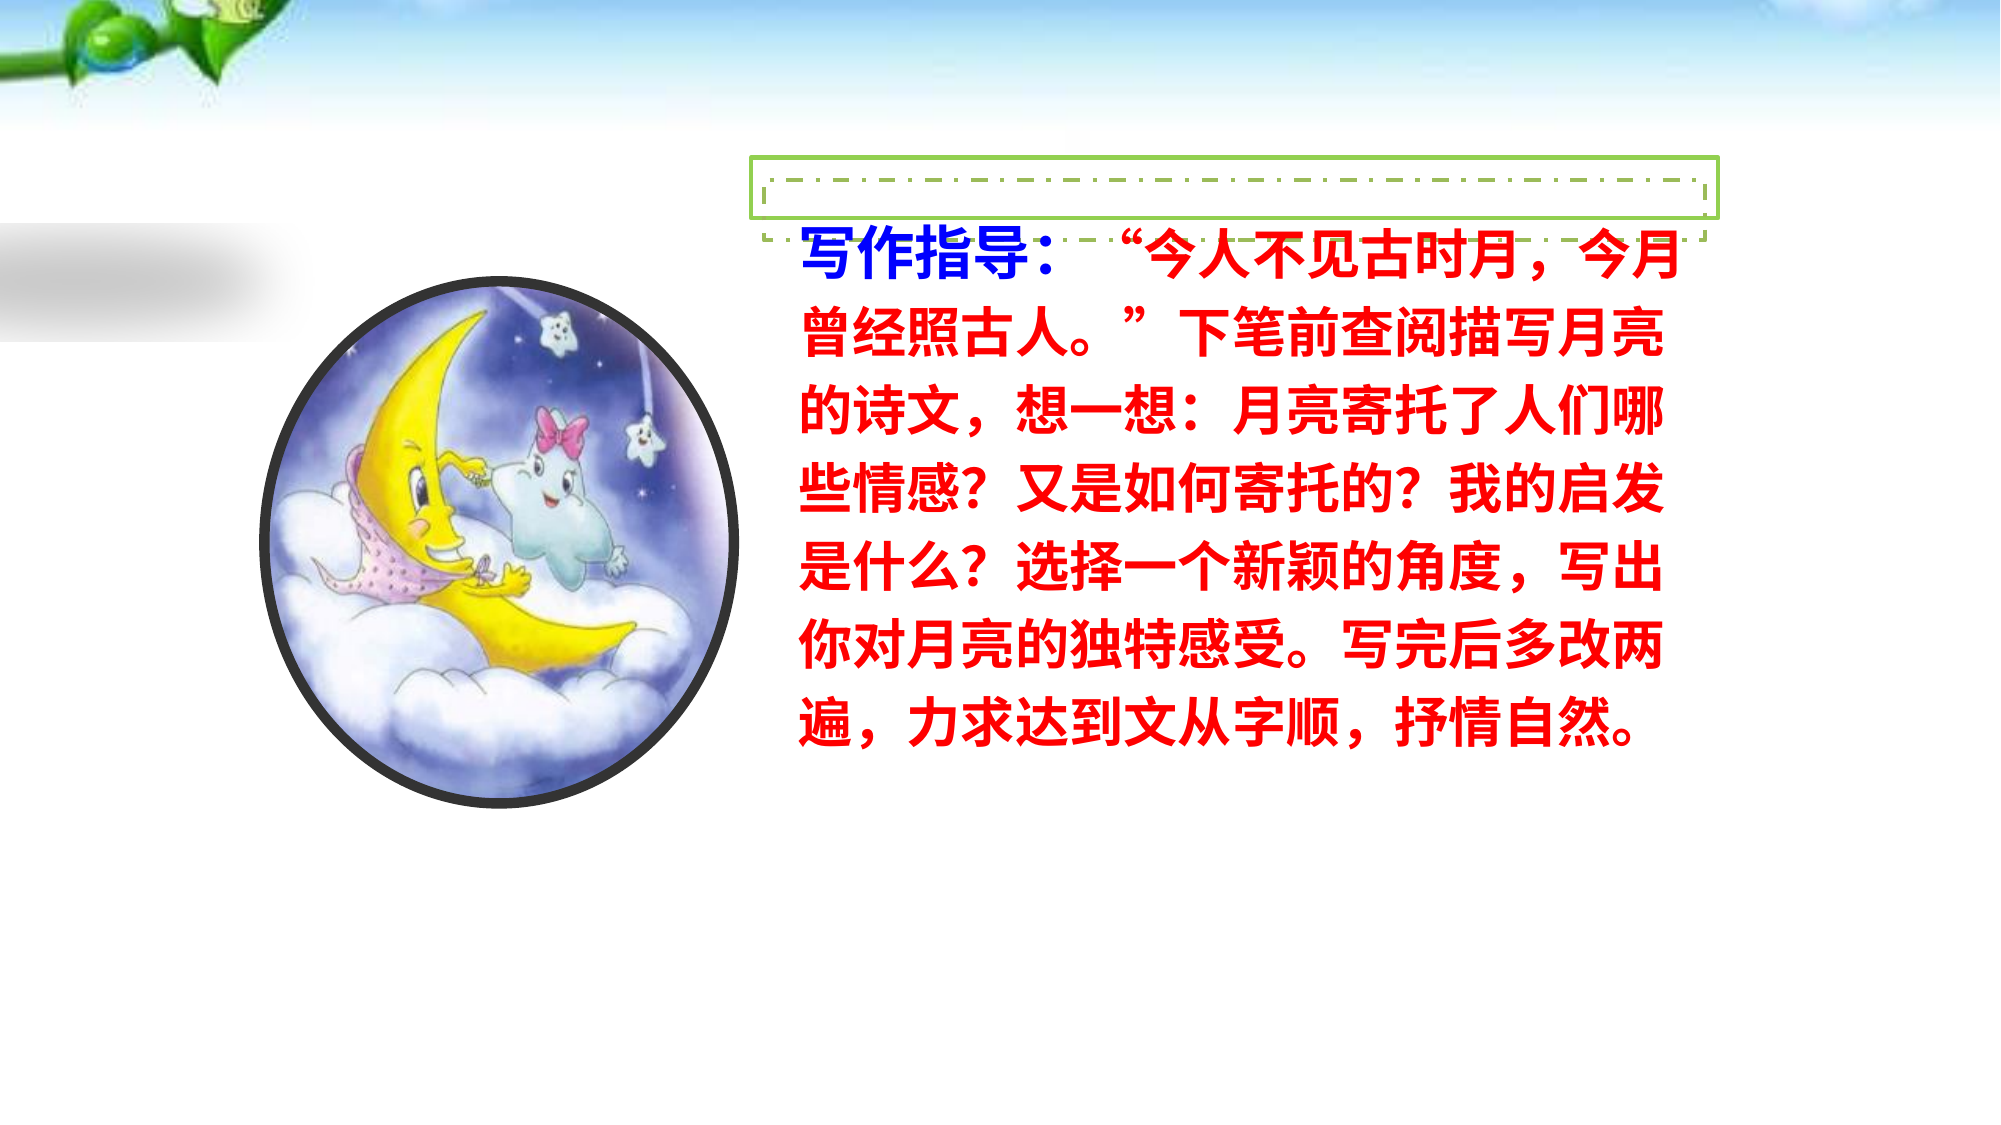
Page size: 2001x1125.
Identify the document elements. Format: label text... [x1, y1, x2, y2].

text_box 写作指导：“今人不见古时月，今月曾经照古人。”下笔前查阅描写月亮的诗文，想一想：月亮寄托了人们哪些情感？又是如何寄托的？我的启发是什么？选择一个新颖的角度，写出你对月亮的独特感受。写完后多改两遍，力求达到文从字顺，抒情自然。 [783, 248, 1719, 761]
picture [0, 0, 2001, 1125]
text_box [750, 157, 1719, 241]
